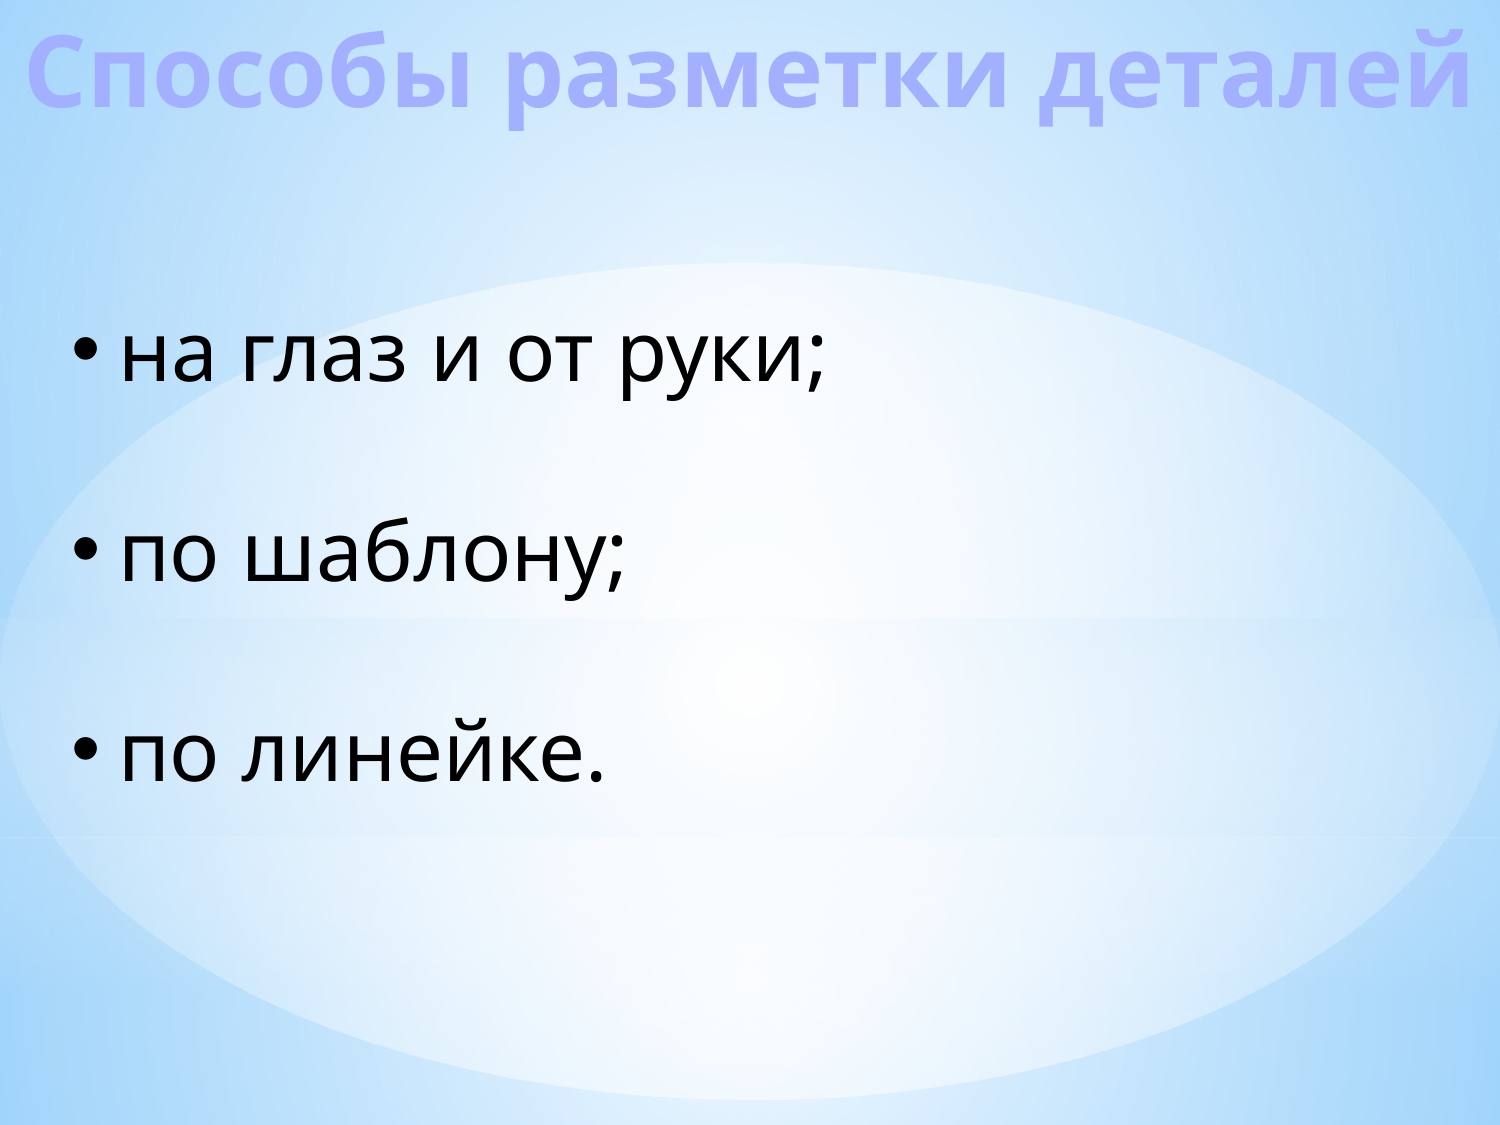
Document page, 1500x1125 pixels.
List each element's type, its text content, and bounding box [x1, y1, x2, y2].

text_box на глаз и от руки; по шаблону; по линейке. [56, 290, 844, 806]
text_box Способы разметки деталей [8, 0, 1492, 135]
